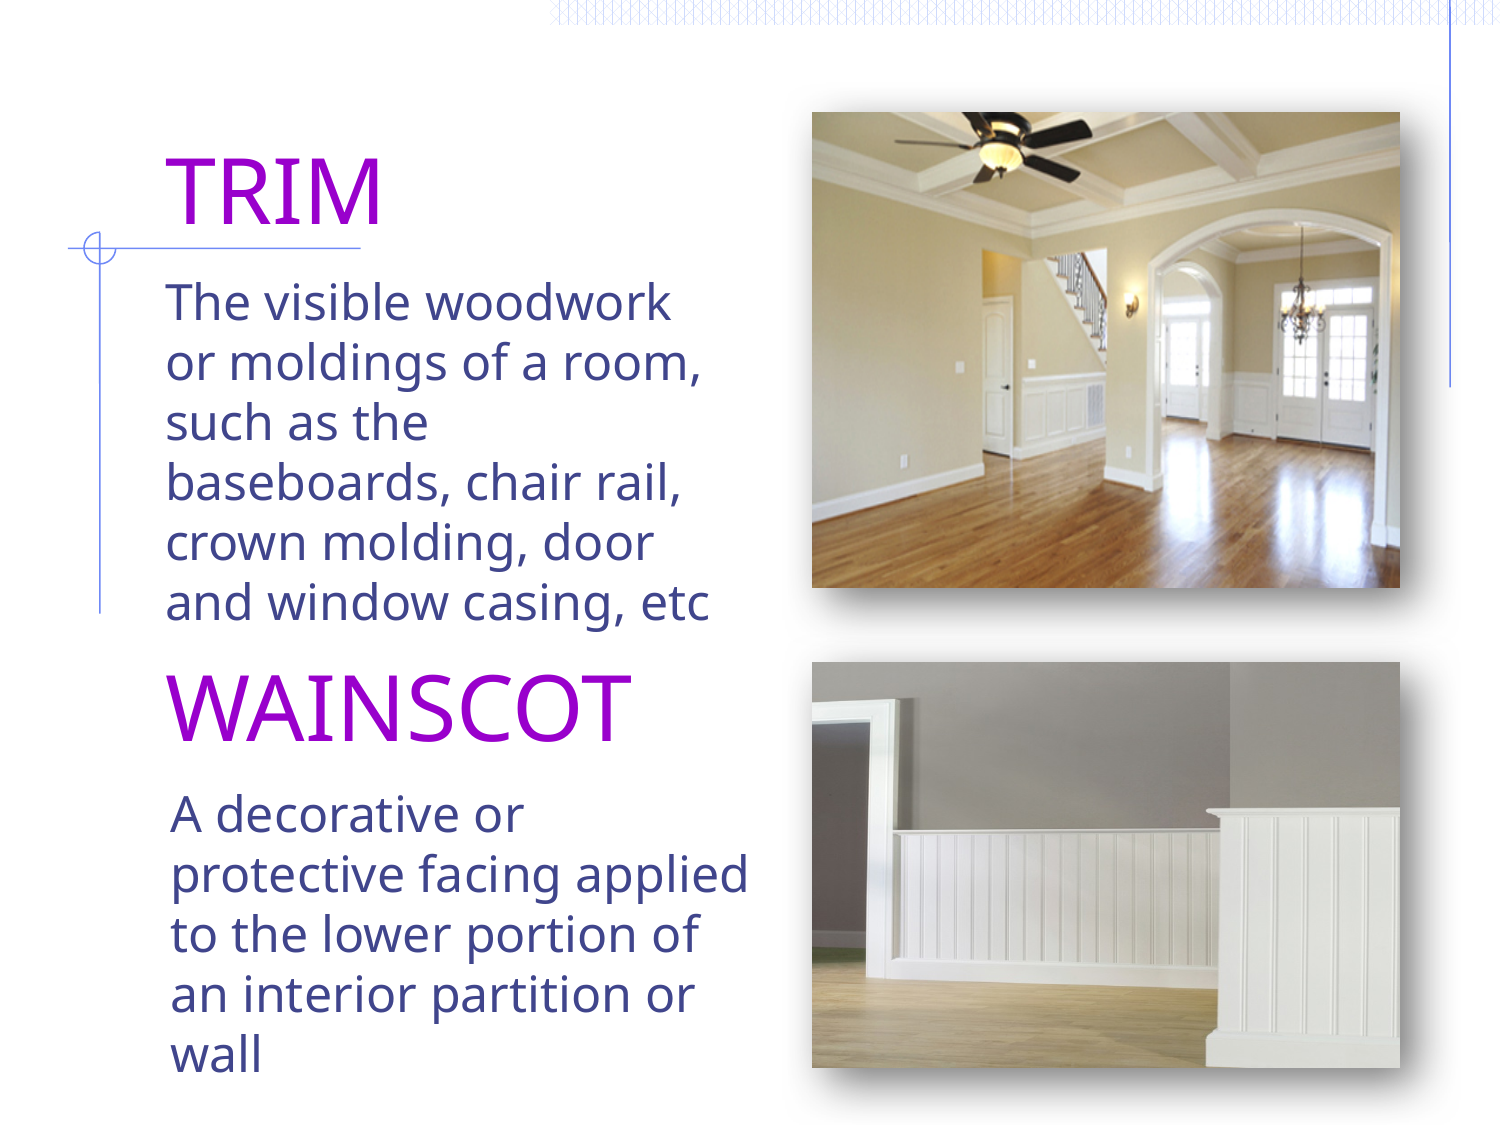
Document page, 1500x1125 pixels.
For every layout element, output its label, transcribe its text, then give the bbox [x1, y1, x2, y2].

picture [812, 662, 1401, 1068]
picture [812, 112, 1401, 588]
list WAINSCOT [150, 512, 825, 768]
list The visible woodwork or moldings of a room, such as the baseboards, chair rail, crown molding, door and window casing, etc [150, 262, 738, 512]
list A decorative or protective facing applied to the lower portion of an interior partition or wall [155, 774, 781, 1088]
list TRIM [150, 99, 829, 250]
